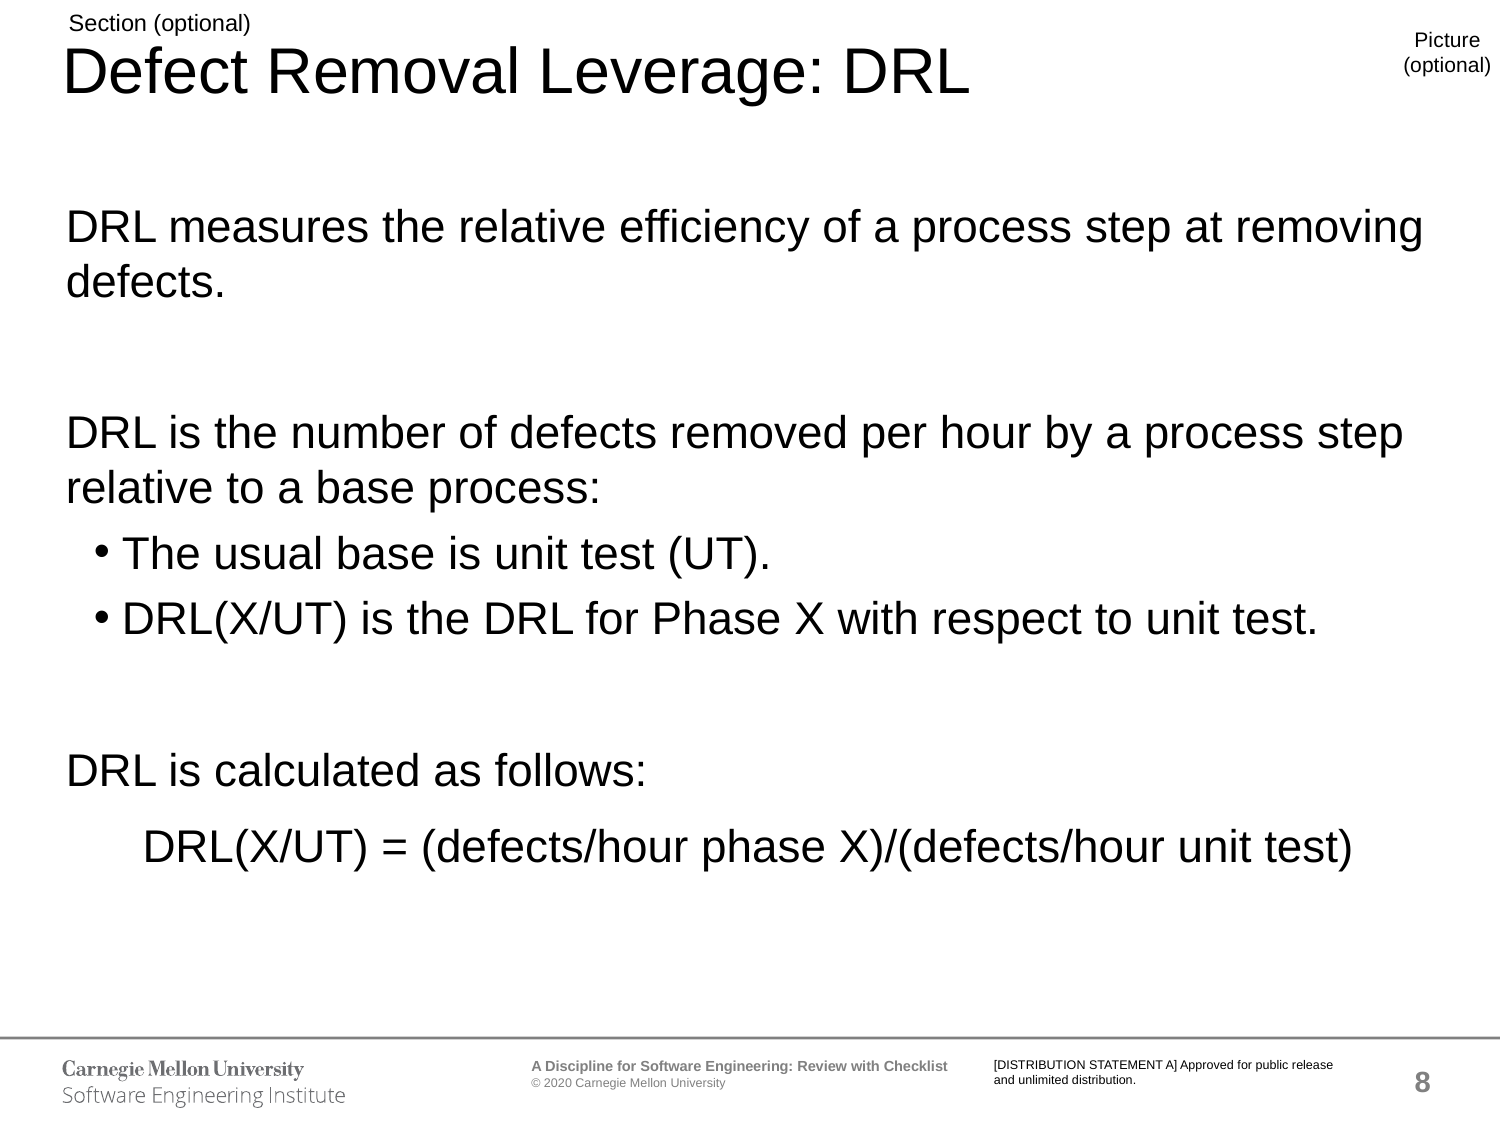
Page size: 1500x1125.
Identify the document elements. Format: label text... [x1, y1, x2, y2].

list DRL measures the relative efficiency of a process step at removing defects. DRL is the number of defects removed per hour by a process step relative to a base process: The usual base is unit test (UT). DRL(X/UT) is the DRL for Phase X with respect to unit test. DRL is calculated as follows: DRL(X/UT) = (defects/hour phase X)/(defects/hour unit test) [65, 196, 1431, 1019]
title Defect Removal Leverage: DRL [62, 37, 1338, 182]
